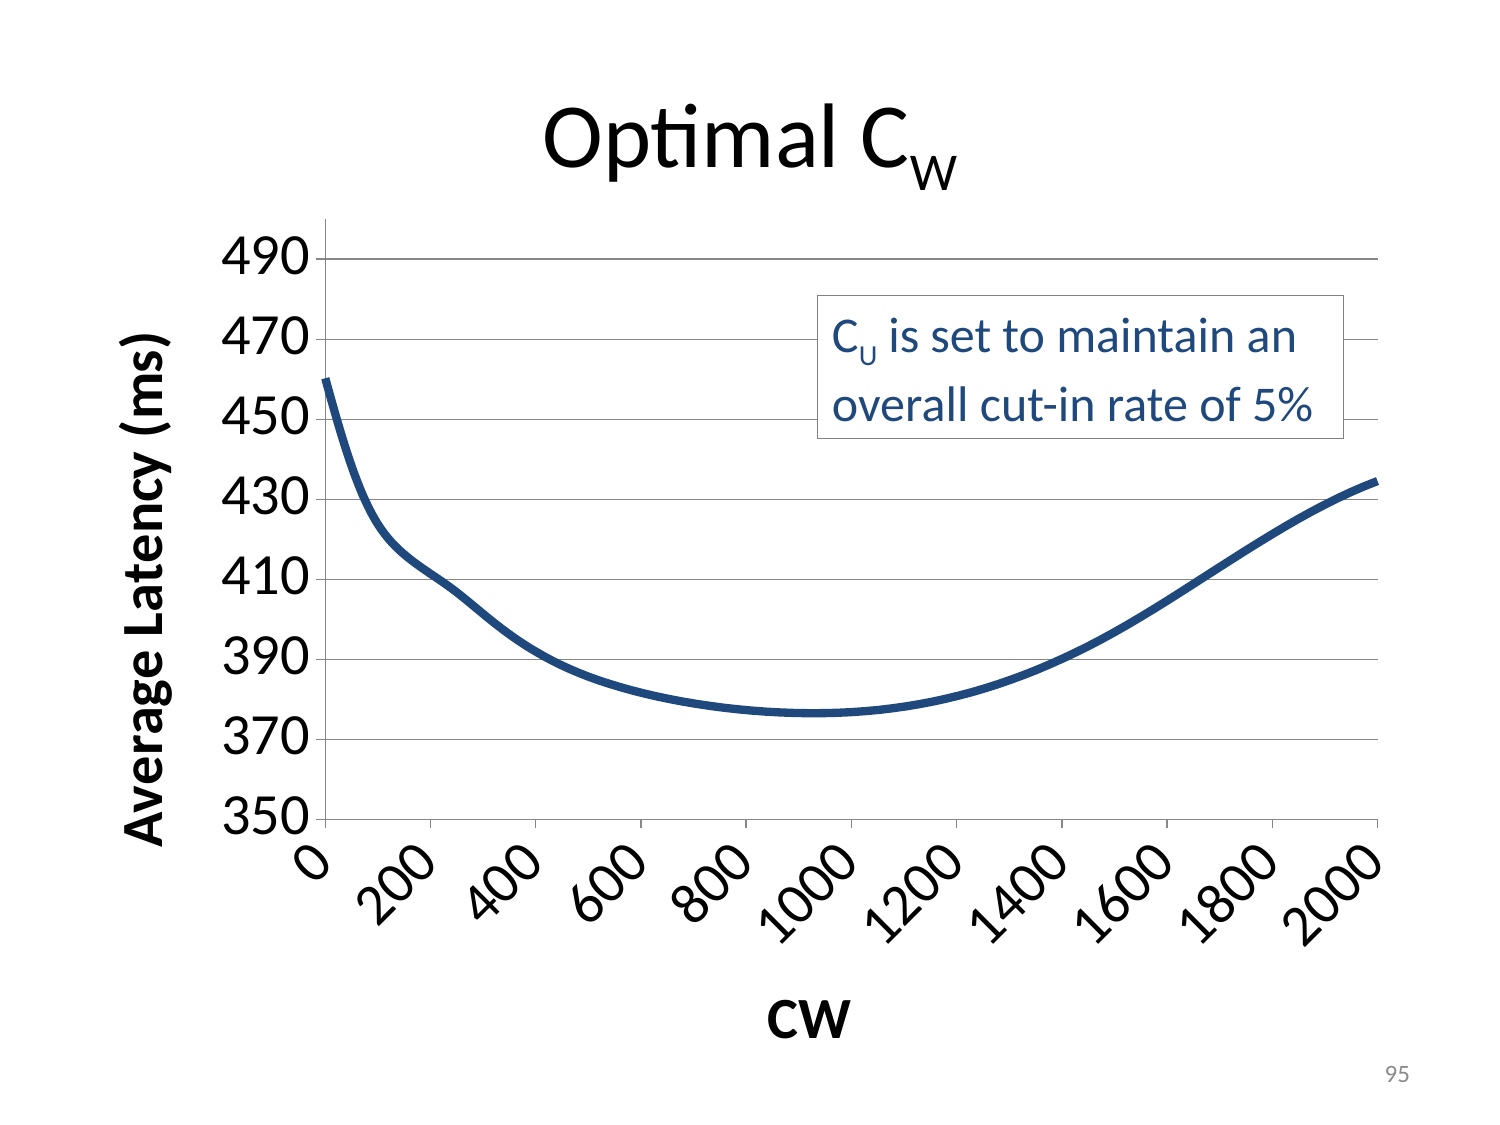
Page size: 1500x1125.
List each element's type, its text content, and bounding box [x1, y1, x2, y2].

title Optimal CW [75, 45, 1425, 200]
chart [74, 201, 1426, 1095]
